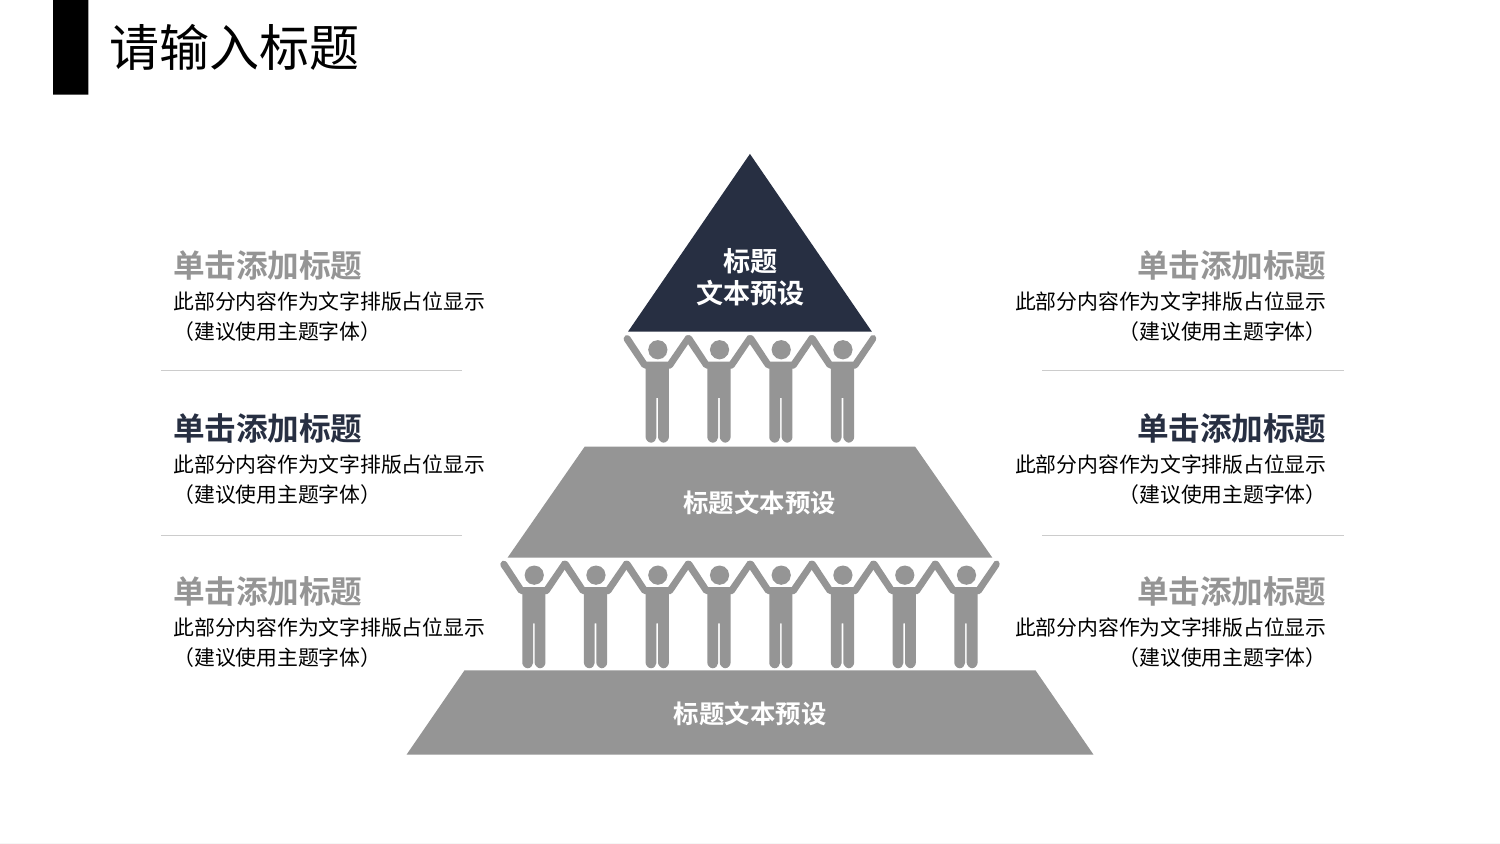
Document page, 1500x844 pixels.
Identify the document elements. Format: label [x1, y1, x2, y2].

text_box [406, 153, 1094, 755]
text_box [160, 245, 495, 673]
text_box [52, 0, 396, 95]
text_box [1005, 245, 1344, 673]
